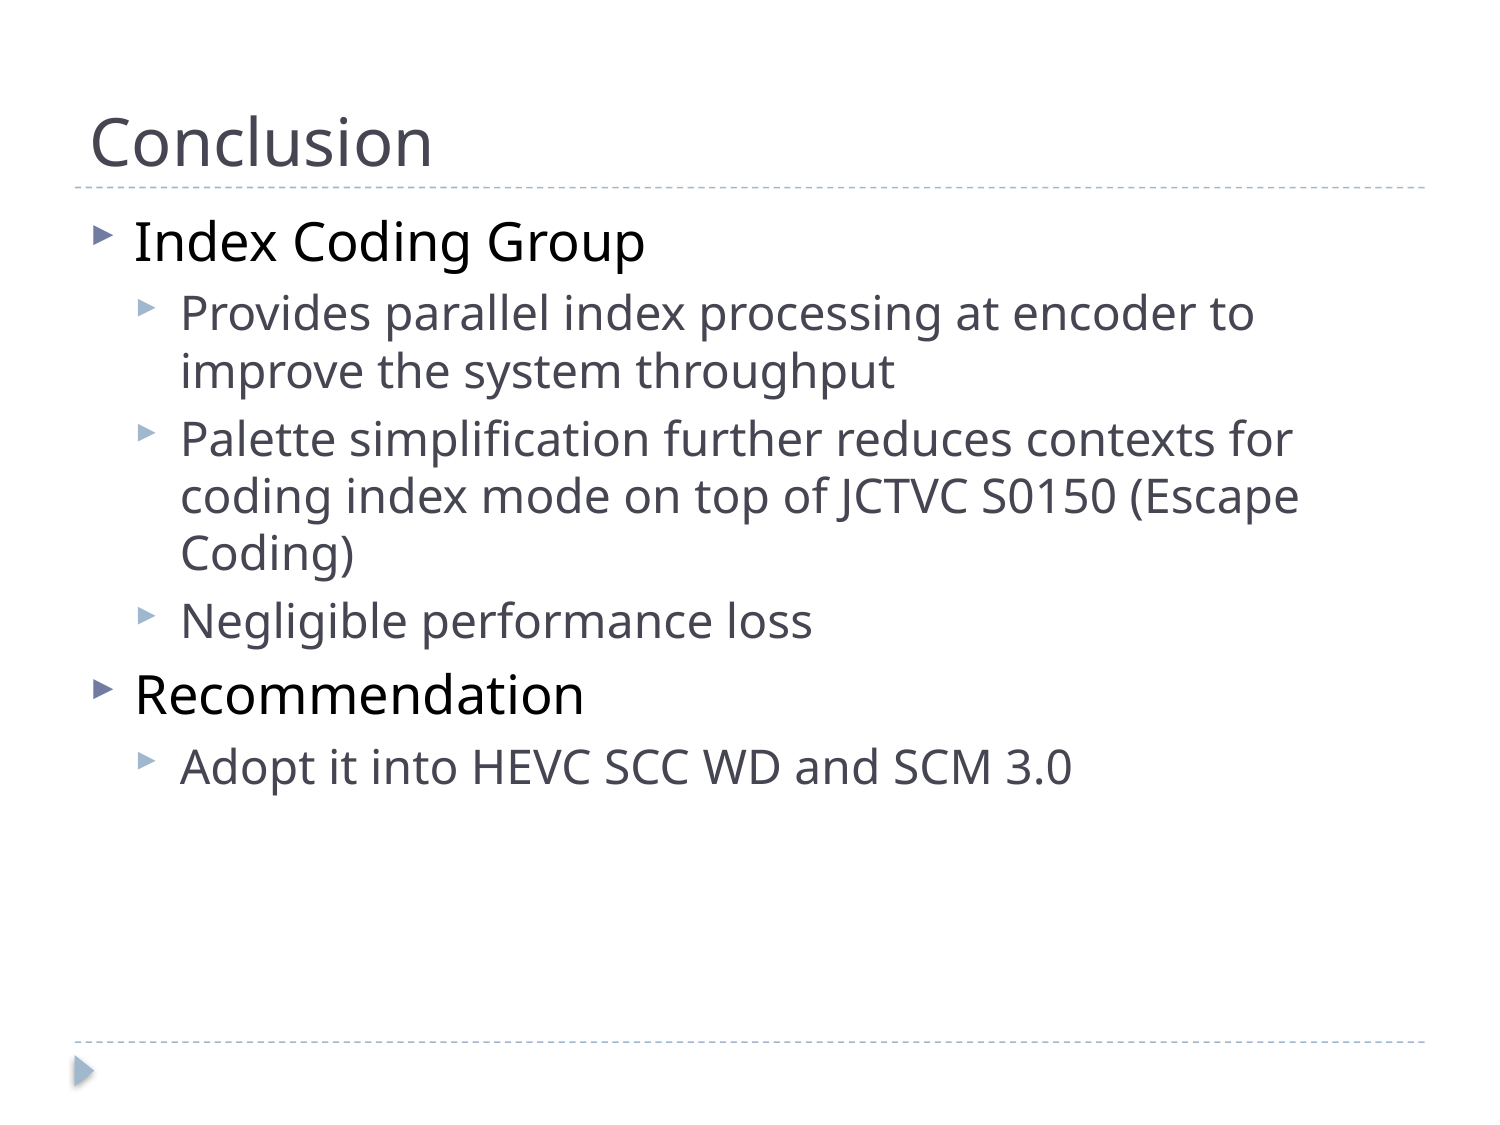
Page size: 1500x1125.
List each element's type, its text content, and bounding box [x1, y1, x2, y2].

title Conclusion [75, 24, 1425, 188]
list Index Coding Group Provides parallel index processing at encoder to improve the system throughput Palette simplification further reduces contexts for coding index mode on top of JCTVC S0150 (Escape Coding) Negligible performance loss Recommendation Adopt it into HEVC SCC WD and SCM 3.0 [75, 200, 1425, 1010]
